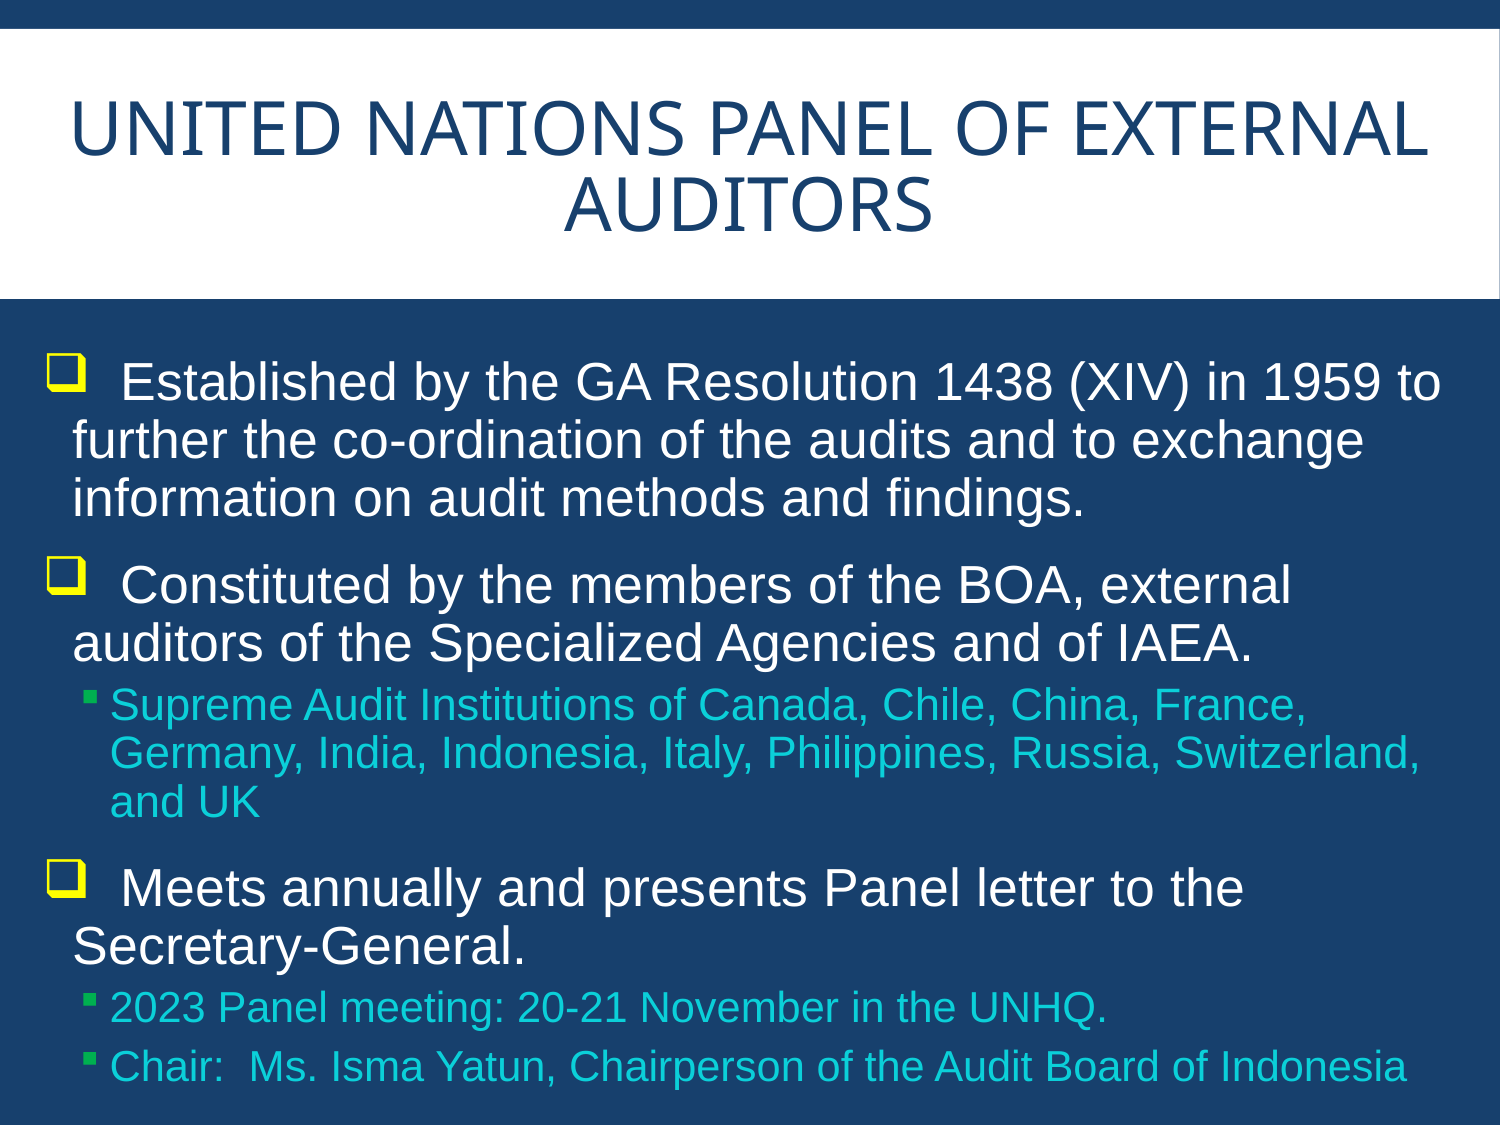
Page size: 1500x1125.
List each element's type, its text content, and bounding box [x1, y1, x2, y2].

list Established by the GA Resolution 1438 (XIV) in 1959 to further the co-ordination of the audits and to exchange information on audit methods and findings. Constituted by the members of the BOA, external auditors of the Specialized Agencies and of IAEA. Supreme Audit Institutions of Canada, Chile, China, France, Germany, India, Indonesia, Italy, Philippines, Russia, Switzerland, and UK Meets annually and presents Panel letter to the Secretary-General. 2023 Panel meeting: 20-21 November in the UNHQ. Chair: Ms. Isma Yatun, Chairperson of the Audit Board of Indonesia [27, 346, 1463, 1100]
title United nations Panel of External Auditors [0, 46, 1500, 295]
